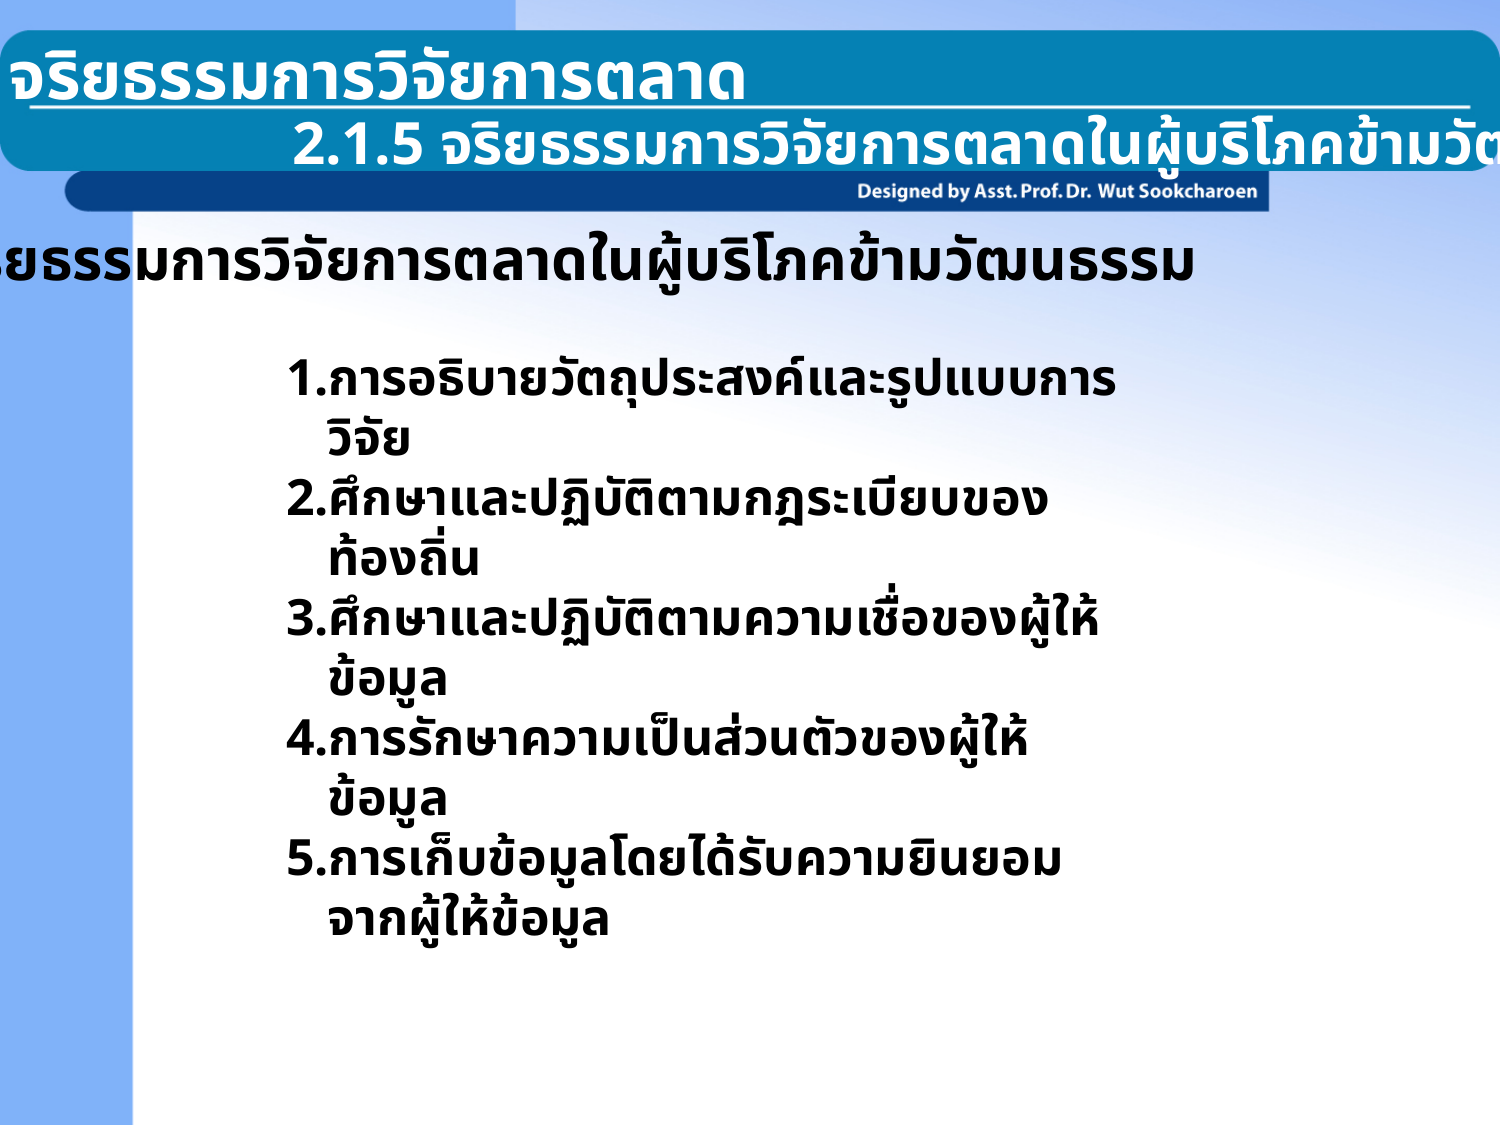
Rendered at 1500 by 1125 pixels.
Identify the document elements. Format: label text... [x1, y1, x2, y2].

text_box 2.1 จริยธรรมการวิจัยการตลาด [0, 25, 765, 121]
picture [0, 149, 1500, 1125]
text_box จริยธรรมการวิจัยการตลาดในผู้บริโภคข้ามวัฒนธรรม [0, 215, 1213, 300]
text_box การอธิบายวัตถุประสงค์และรูปแบบการวิจัย ศึกษาและปฏิบัติตามกฎระเบียบของท้องถิ่น ศึกษาและปฏิบัติตามความเชื่อของผู้ให้ข้อมูล การรักษาความเป็นส่วนตัวของผู้ให้ข้อมูล การเก็บข้อมูลโดยได้รับความยินยอมจากผู้ให้ข้อมูล [253, 338, 1152, 953]
picture [0, 0, 1500, 53]
text_box 2.1.5 จริยธรรมการวิจัยการตลาดในผู้บริโภคข้ามวัฒนธรรม [277, 98, 1500, 184]
